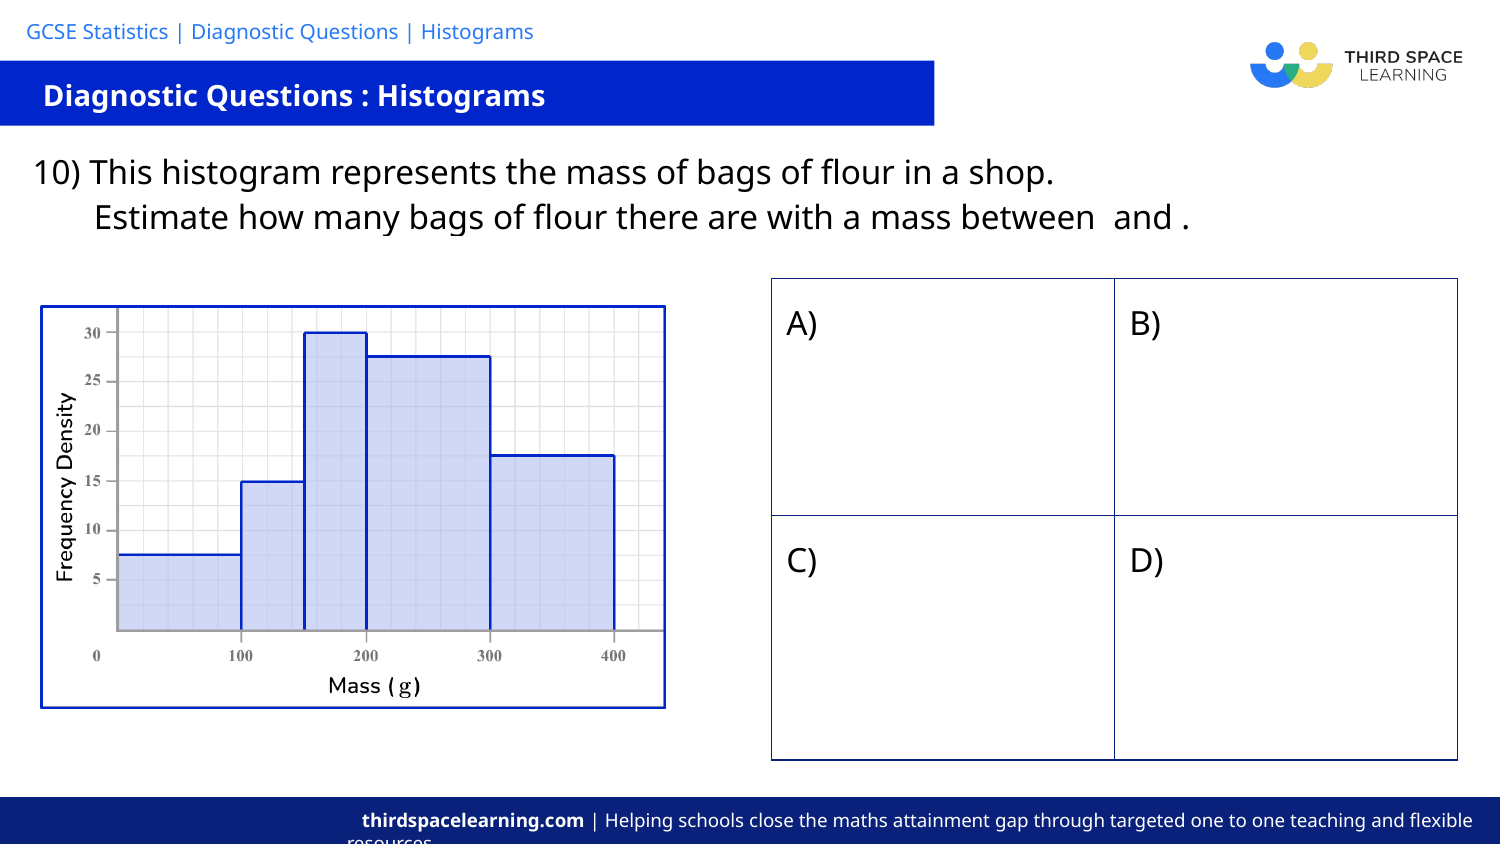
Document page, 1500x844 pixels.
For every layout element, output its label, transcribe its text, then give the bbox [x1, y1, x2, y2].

text_box Diagnostic Questions : Histograms [27, 61, 778, 127]
picture [1250, 33, 1465, 99]
picture [40, 305, 666, 709]
